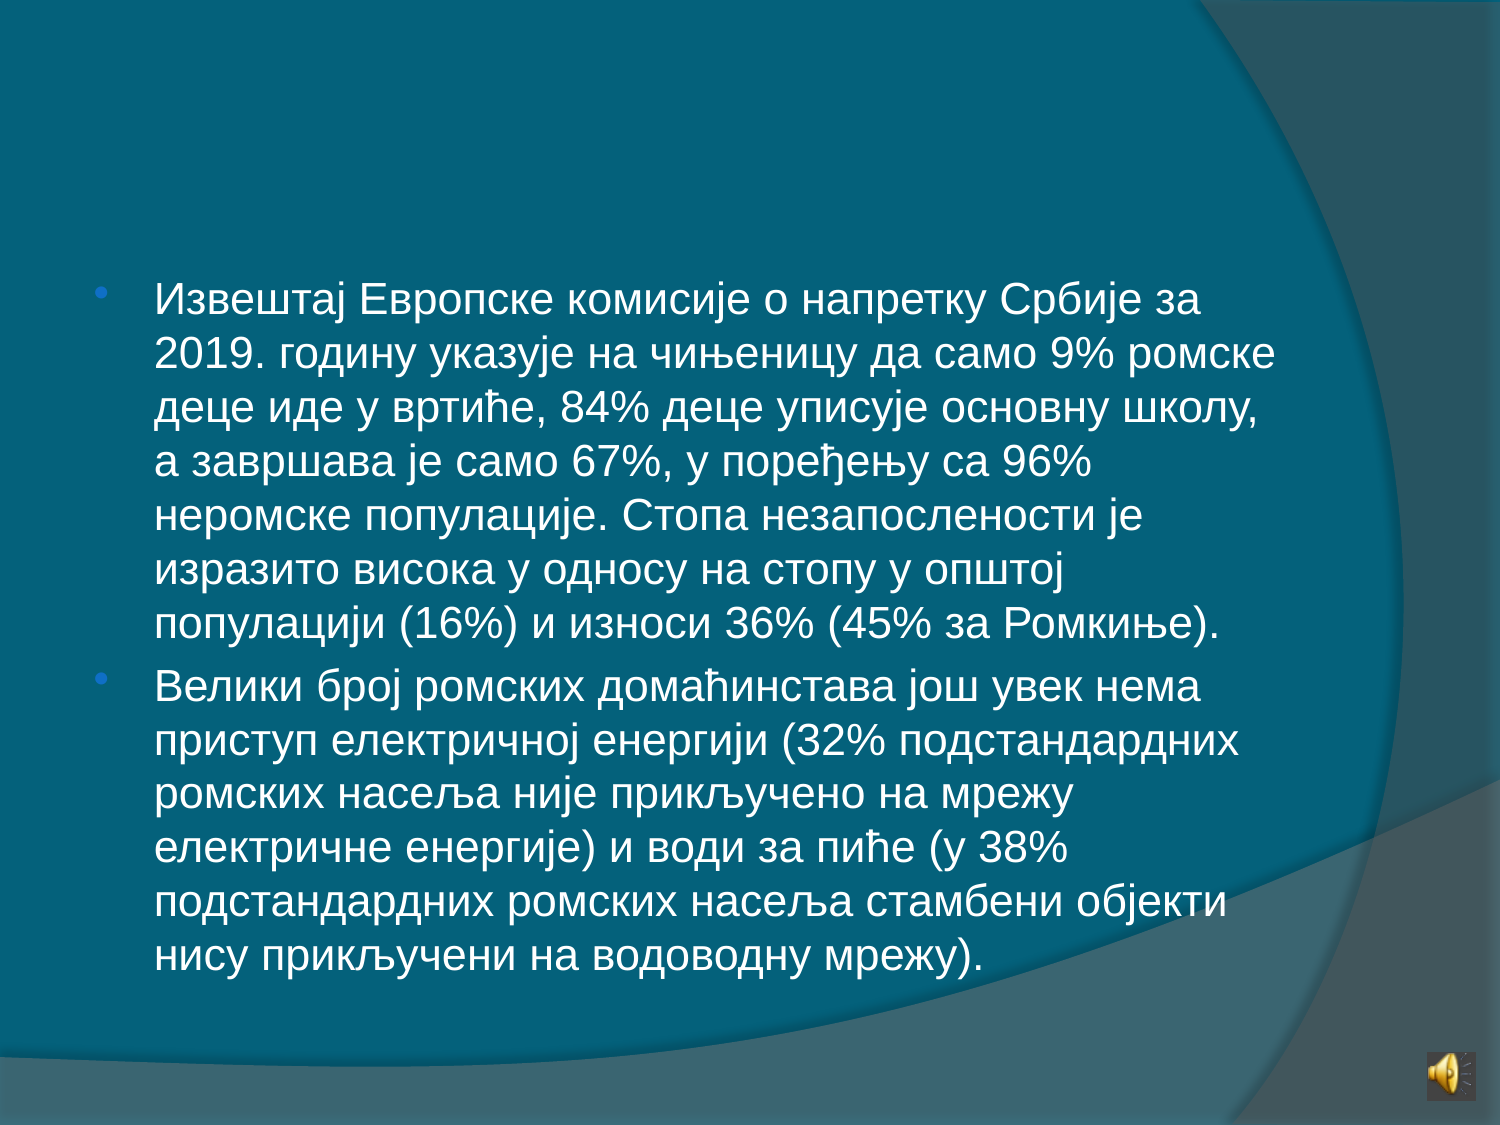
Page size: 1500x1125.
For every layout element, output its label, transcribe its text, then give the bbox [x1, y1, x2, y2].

list Извештај Европске комисије о напретку Србије за 2019. годину указује на чињеницу да само 9% ромске деце иде у вртиће, 84% деце уписује основну школу, а завршава је само 67%, у поређењу са 96% неромске популације. Стопа незапослености је изразито висока у односу на стопу у општој популацији (16%) и износи 36% (45% за Ромкиње). Велики број ромских домаћинстава још увек нема приступ електричној енергији (32% подстандардних ромских насеља није прикључено на мрежу електричне енергије) и води за пиће (у 38% подстандардних ромских насеља стамбени објекти нису прикључени на водоводну мрежу). [75, 262, 1300, 1005]
picture [1426, 1051, 1477, 1102]
